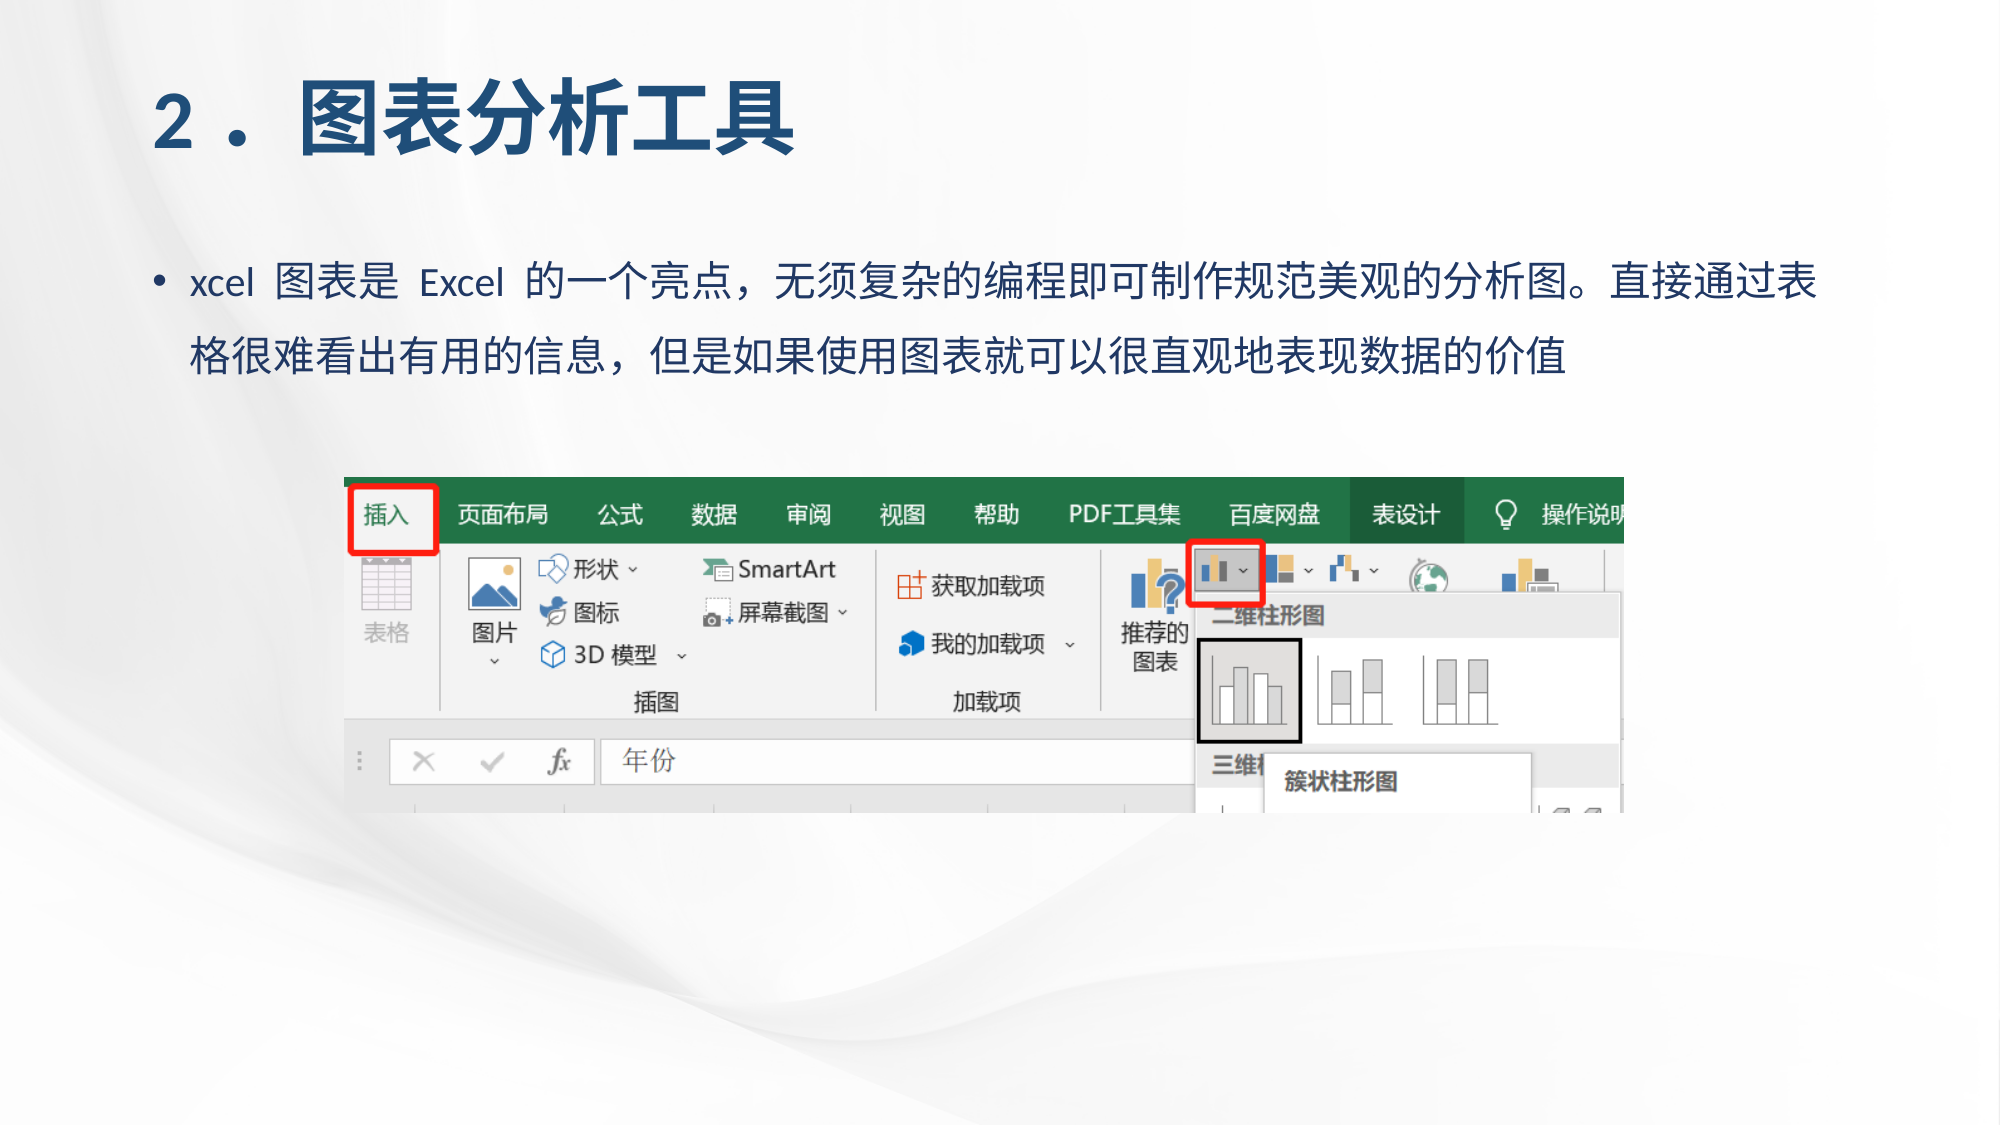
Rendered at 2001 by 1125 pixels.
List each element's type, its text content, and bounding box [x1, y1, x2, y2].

title 2．图表分析工具 [137, 59, 1863, 184]
picture [344, 477, 1624, 813]
list xcel 图表是 Excel 的一个亮点，无须复杂的编程即可制作规范美观的分析图。直接通过表格很难看出有用的信息，但是如果使用图表就可以很直观地表现数据的价值 [137, 222, 1863, 1043]
